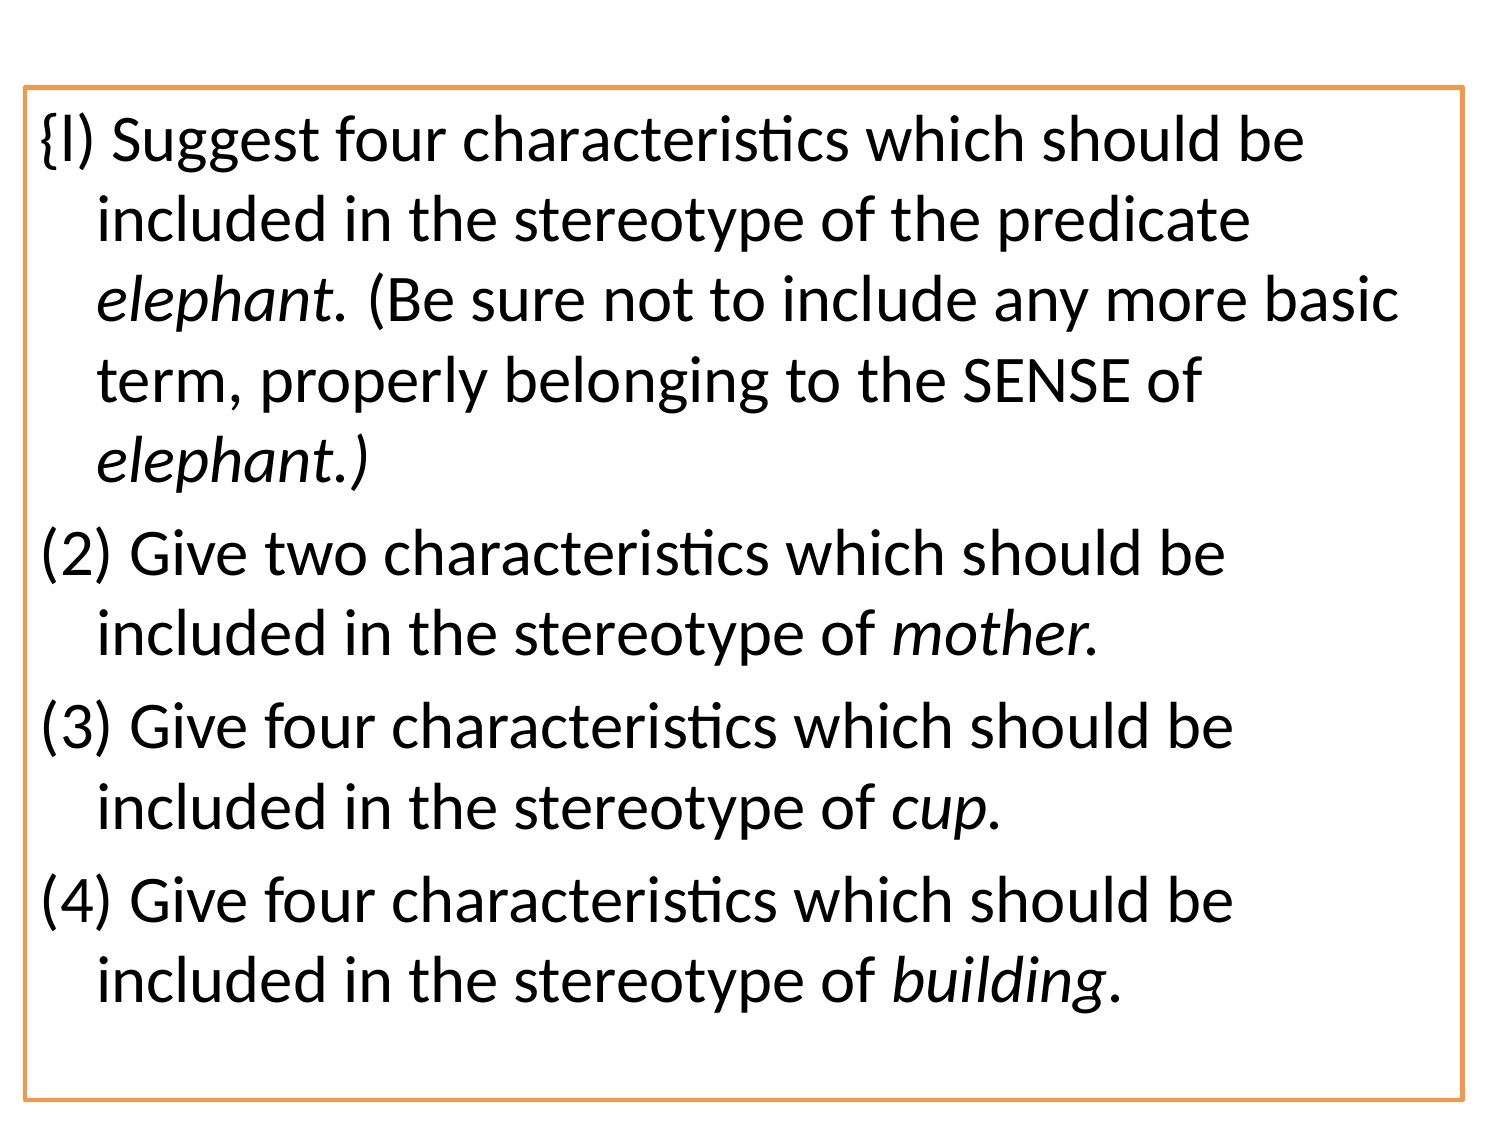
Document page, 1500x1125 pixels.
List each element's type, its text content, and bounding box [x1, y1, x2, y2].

list {l) Suggest four characteristics which should be included in the stereotype of the predicate elephant. (Be sure not to include any more basic term, properly belonging to the SENSE of elephant.) (2) Give two characteristics which should be included in the stereotype of mother. (3) Give four characteristics which should be included in the stereotype of cup. (4) Give four characteristics which should be included in the stereotype of building. [23, 85, 1465, 1102]
